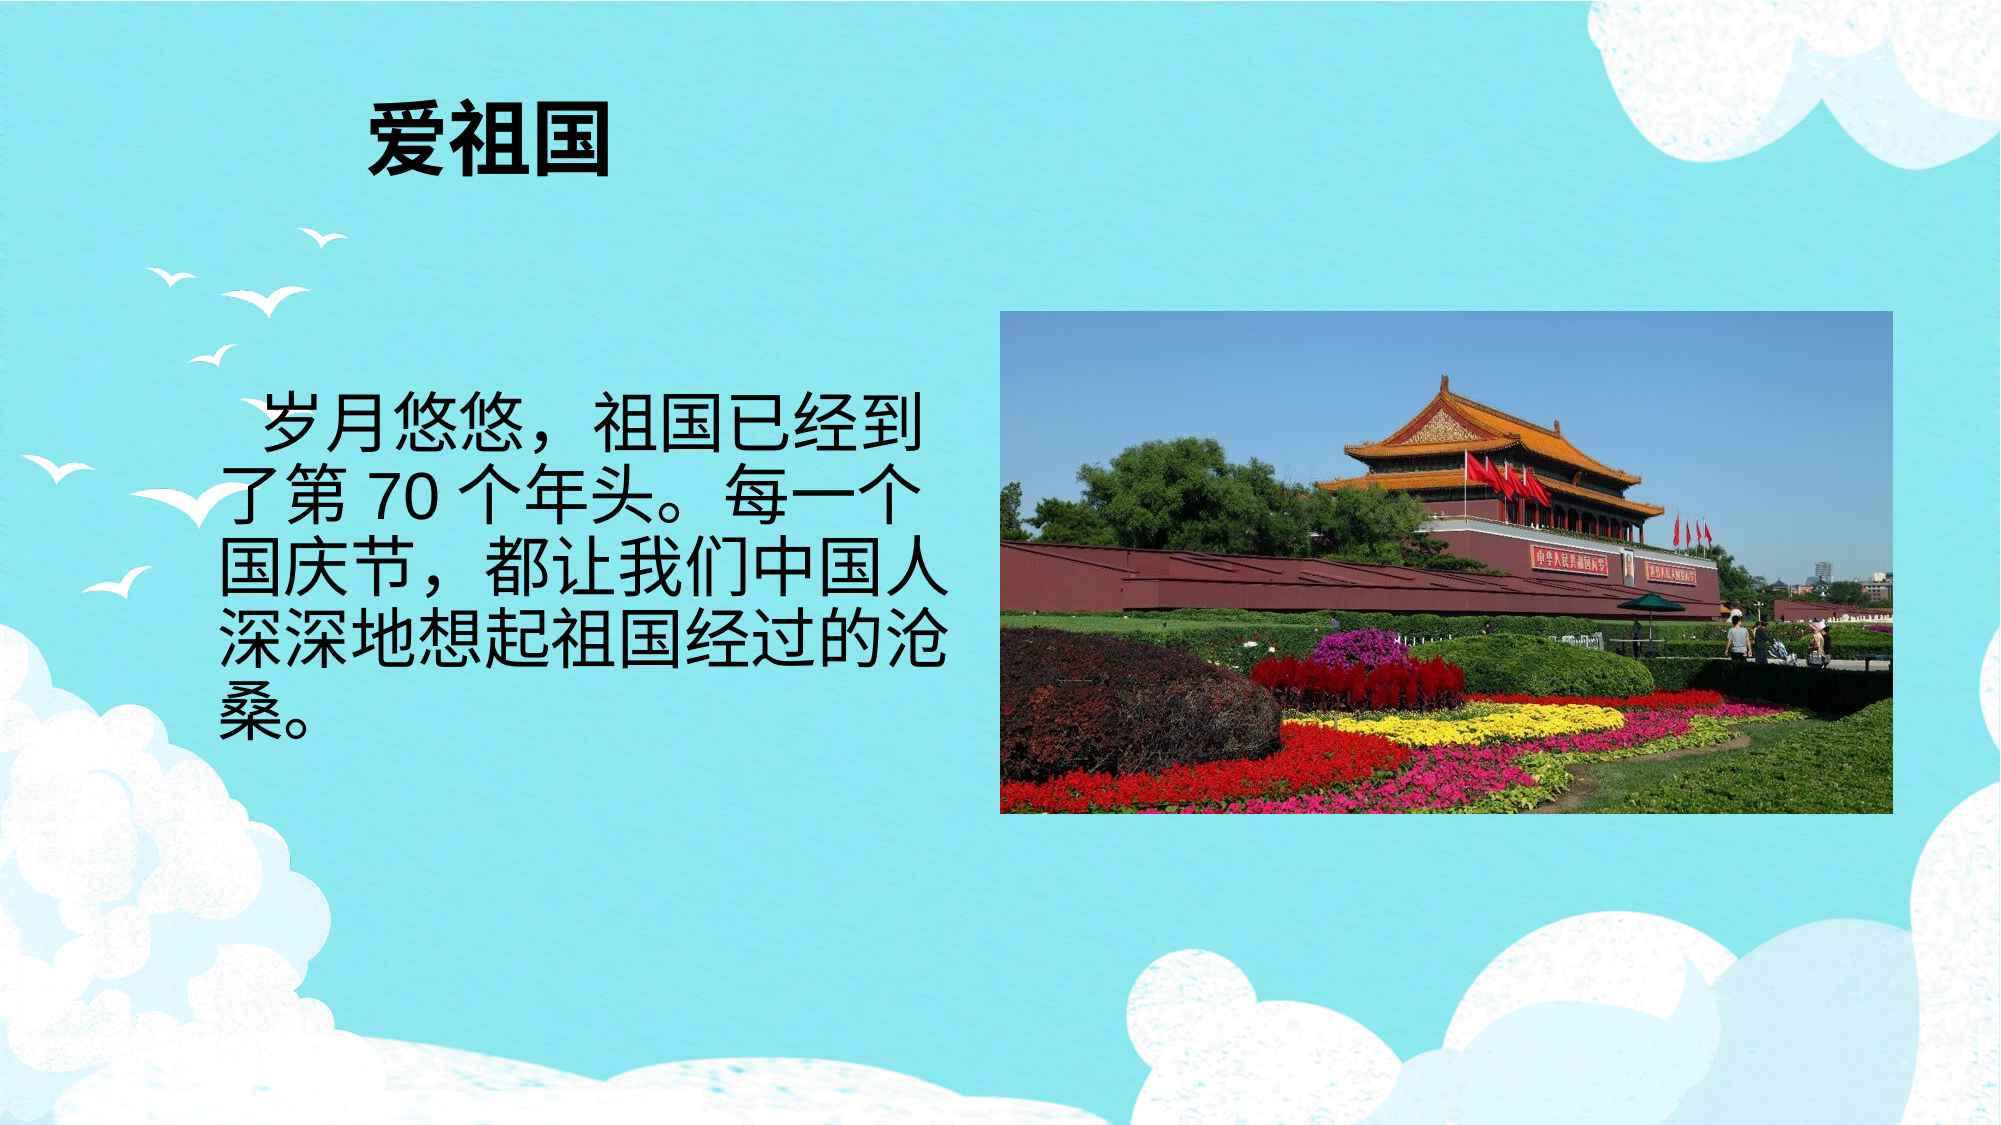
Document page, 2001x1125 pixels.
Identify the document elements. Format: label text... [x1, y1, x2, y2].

text_box 爱祖国 [350, 78, 712, 194]
list 岁月悠悠，祖国已经到了第70个年头。每一个国庆节，都让我们中国人深深地想起祖国经过的沧桑。 [164, 382, 968, 1057]
picture [0, 0, 2000, 1125]
